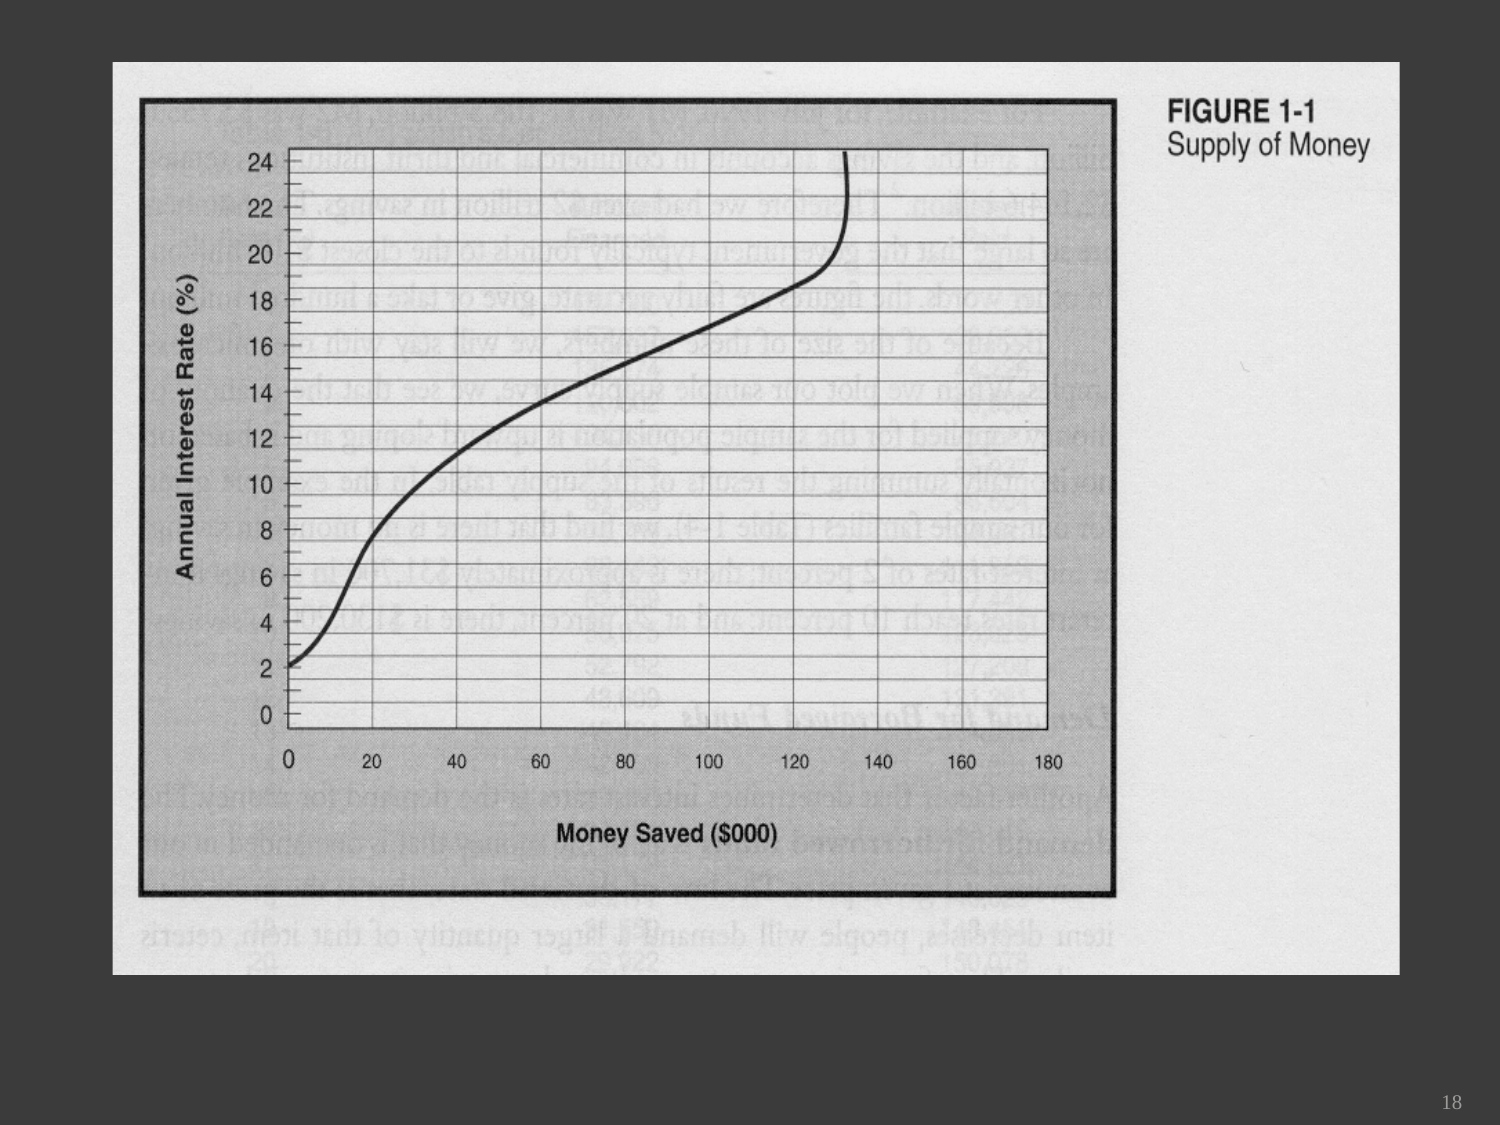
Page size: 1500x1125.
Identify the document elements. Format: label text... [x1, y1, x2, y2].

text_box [112, 62, 1401, 976]
slide_number 18 [1337, 1053, 1463, 1114]
